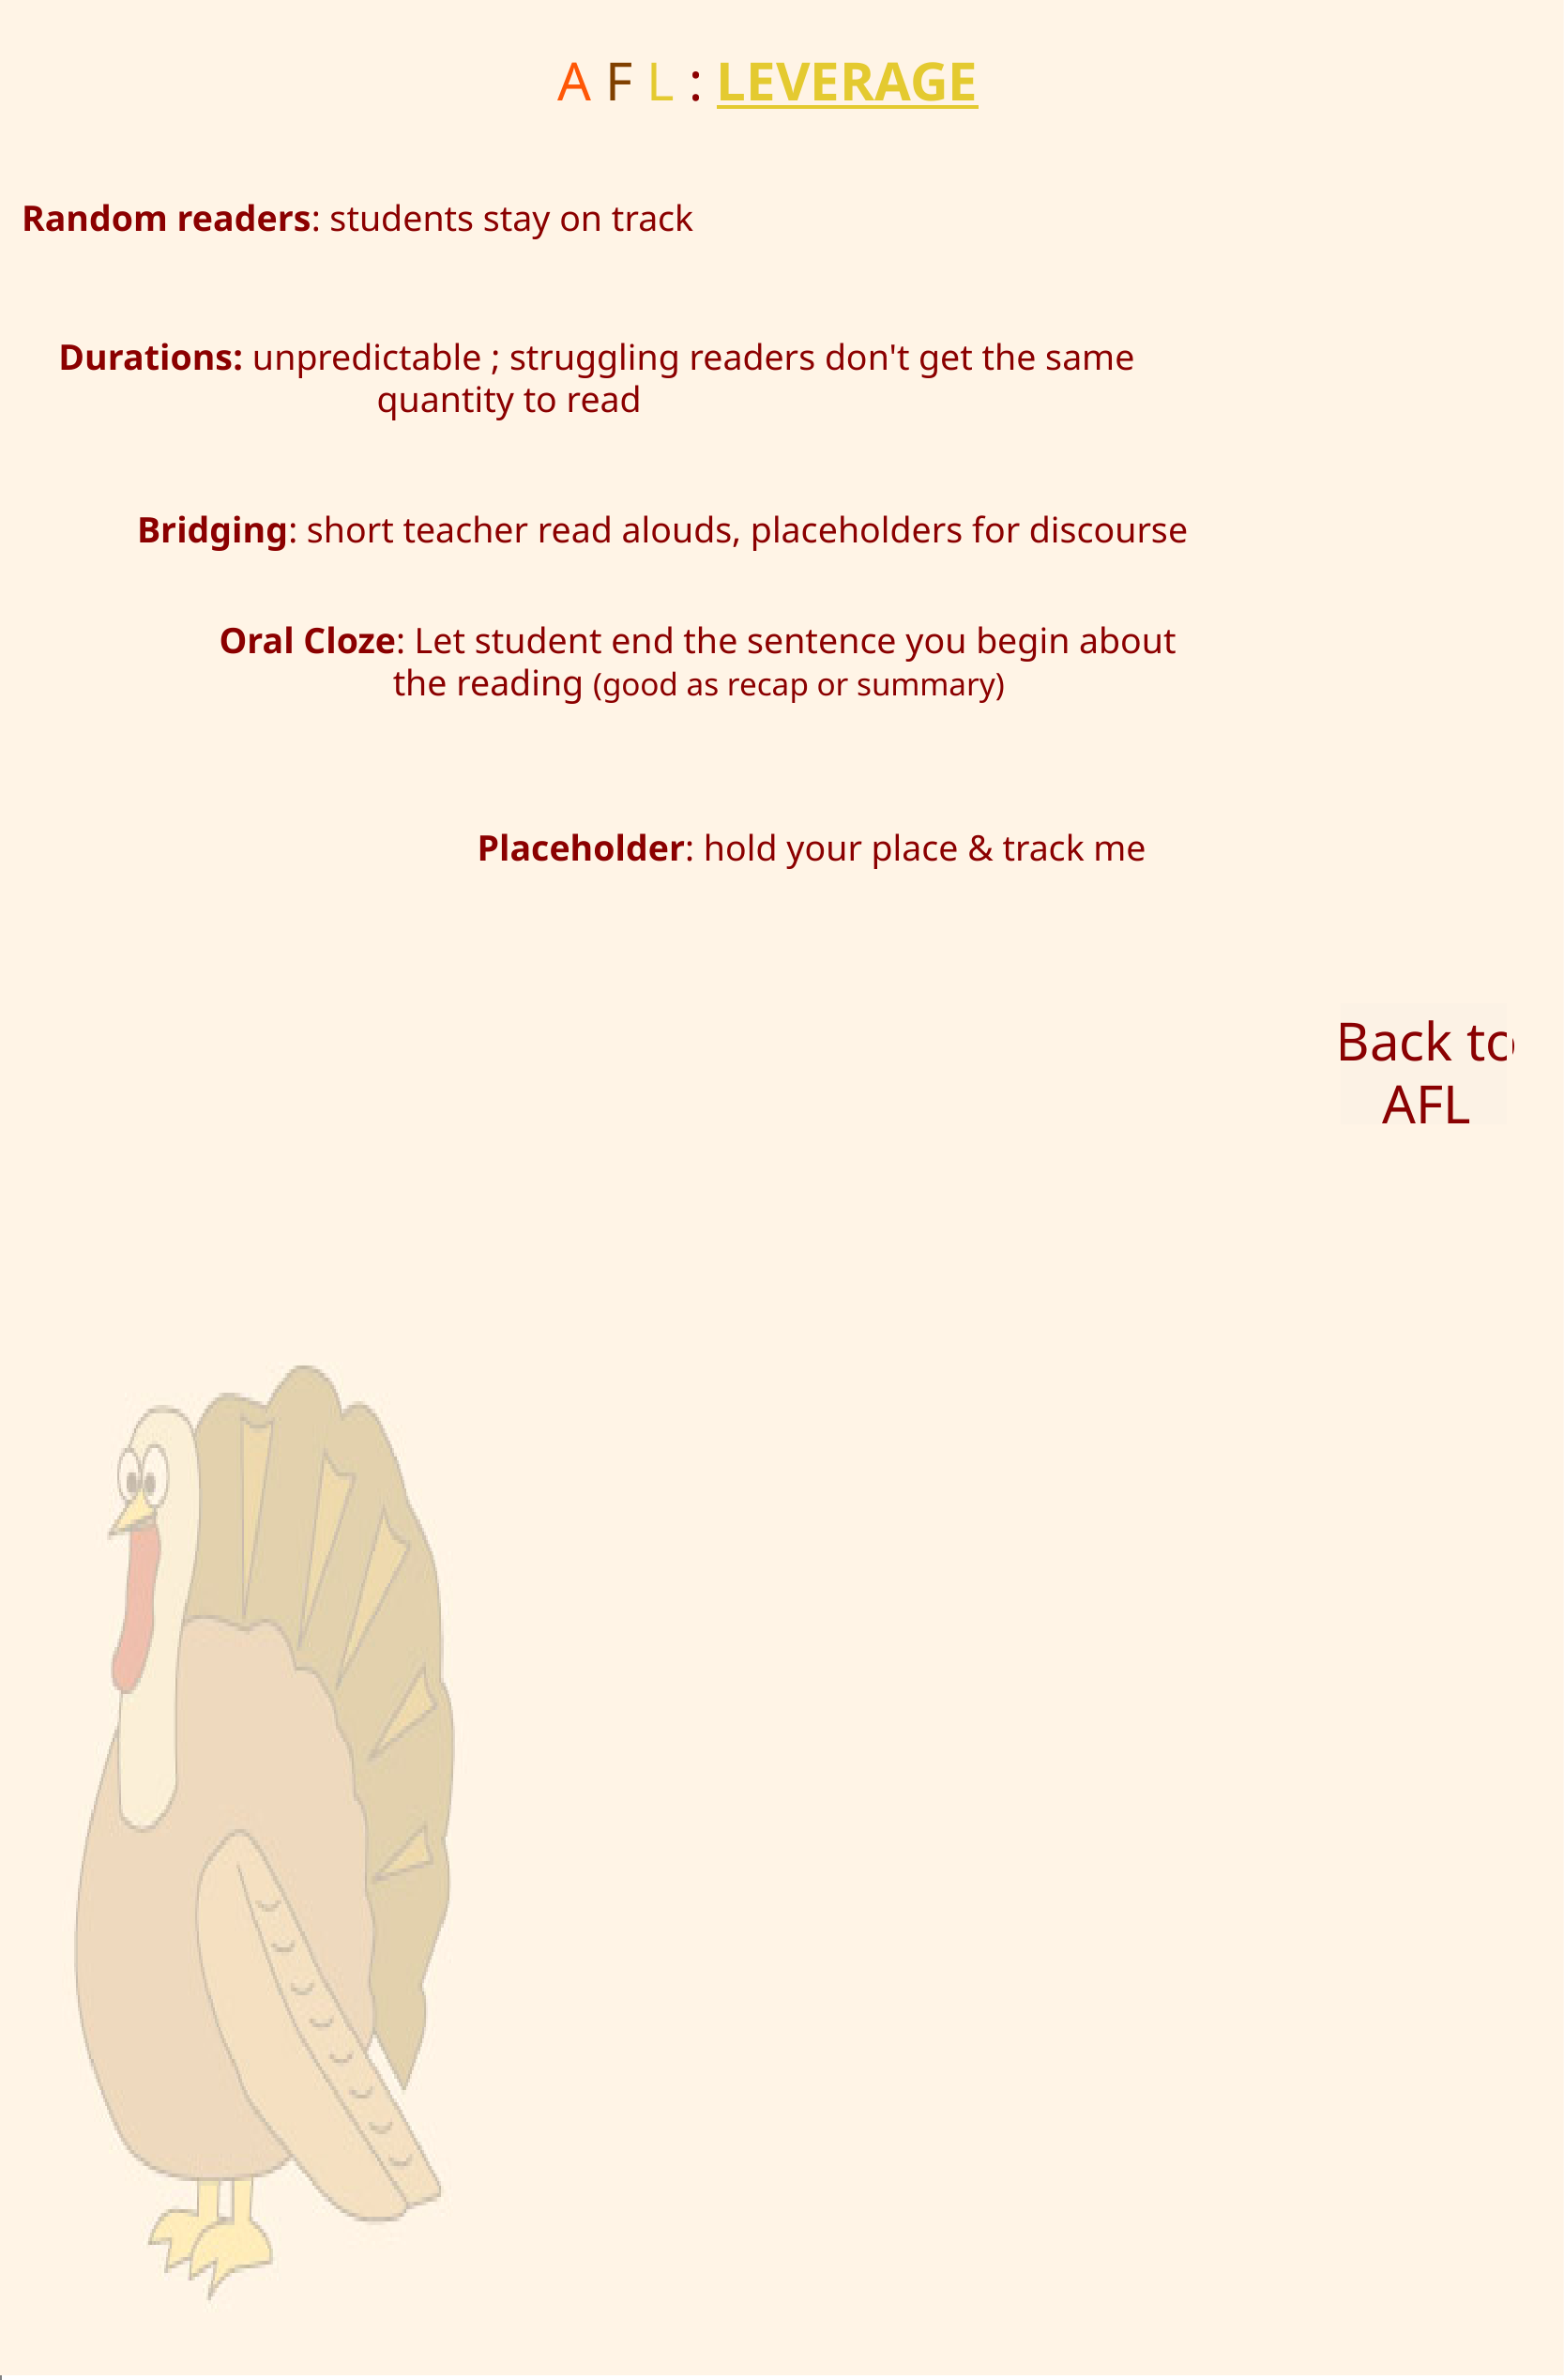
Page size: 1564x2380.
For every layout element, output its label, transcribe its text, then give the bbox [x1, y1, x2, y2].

text_box Durations: unpredictable ; struggling readers don't get the same quantity to read [44, 328, 1539, 427]
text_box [1305, 999, 1549, 1144]
picture [0, 0, 1564, 2380]
text_box A F L : LEVERAGE [361, 40, 1175, 118]
text_box Placeholder: hold your place & track me [463, 818, 1394, 876]
text_box Bridging: short teacher read alouds, placeholders for discourse [123, 500, 1564, 599]
text_box Random readers: students stay on track [8, 190, 970, 246]
text_box Oral Cloze: Let student end the sentence you begin about the reading (good as recap or summary) [205, 612, 1531, 710]
